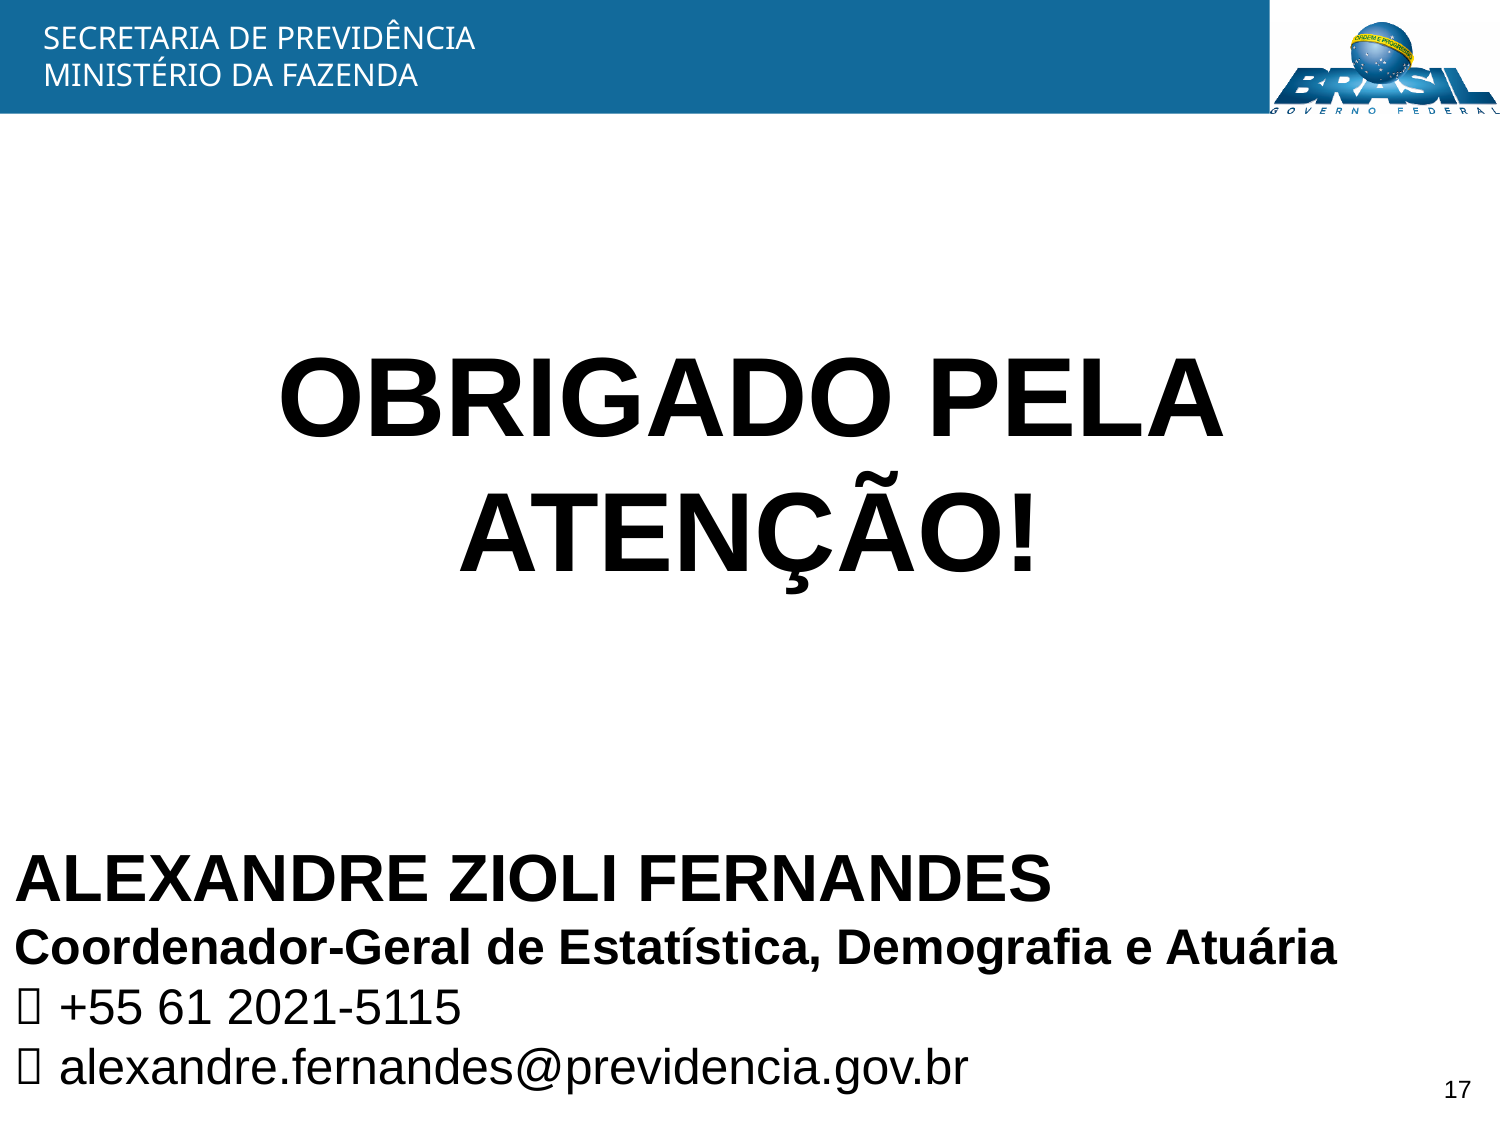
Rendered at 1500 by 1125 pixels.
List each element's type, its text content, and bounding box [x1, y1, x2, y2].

picture [1270, 22, 1500, 113]
text_box OBRIGADO PELA ATENÇÃO! ALEXANDRE ZIOLI FERNANDES Coordenador-Geral de Estatística, Demografia e Atuária  +55 61 2021-5115  alexandre.fernandes@previdencia.gov.br [0, 113, 1500, 1125]
